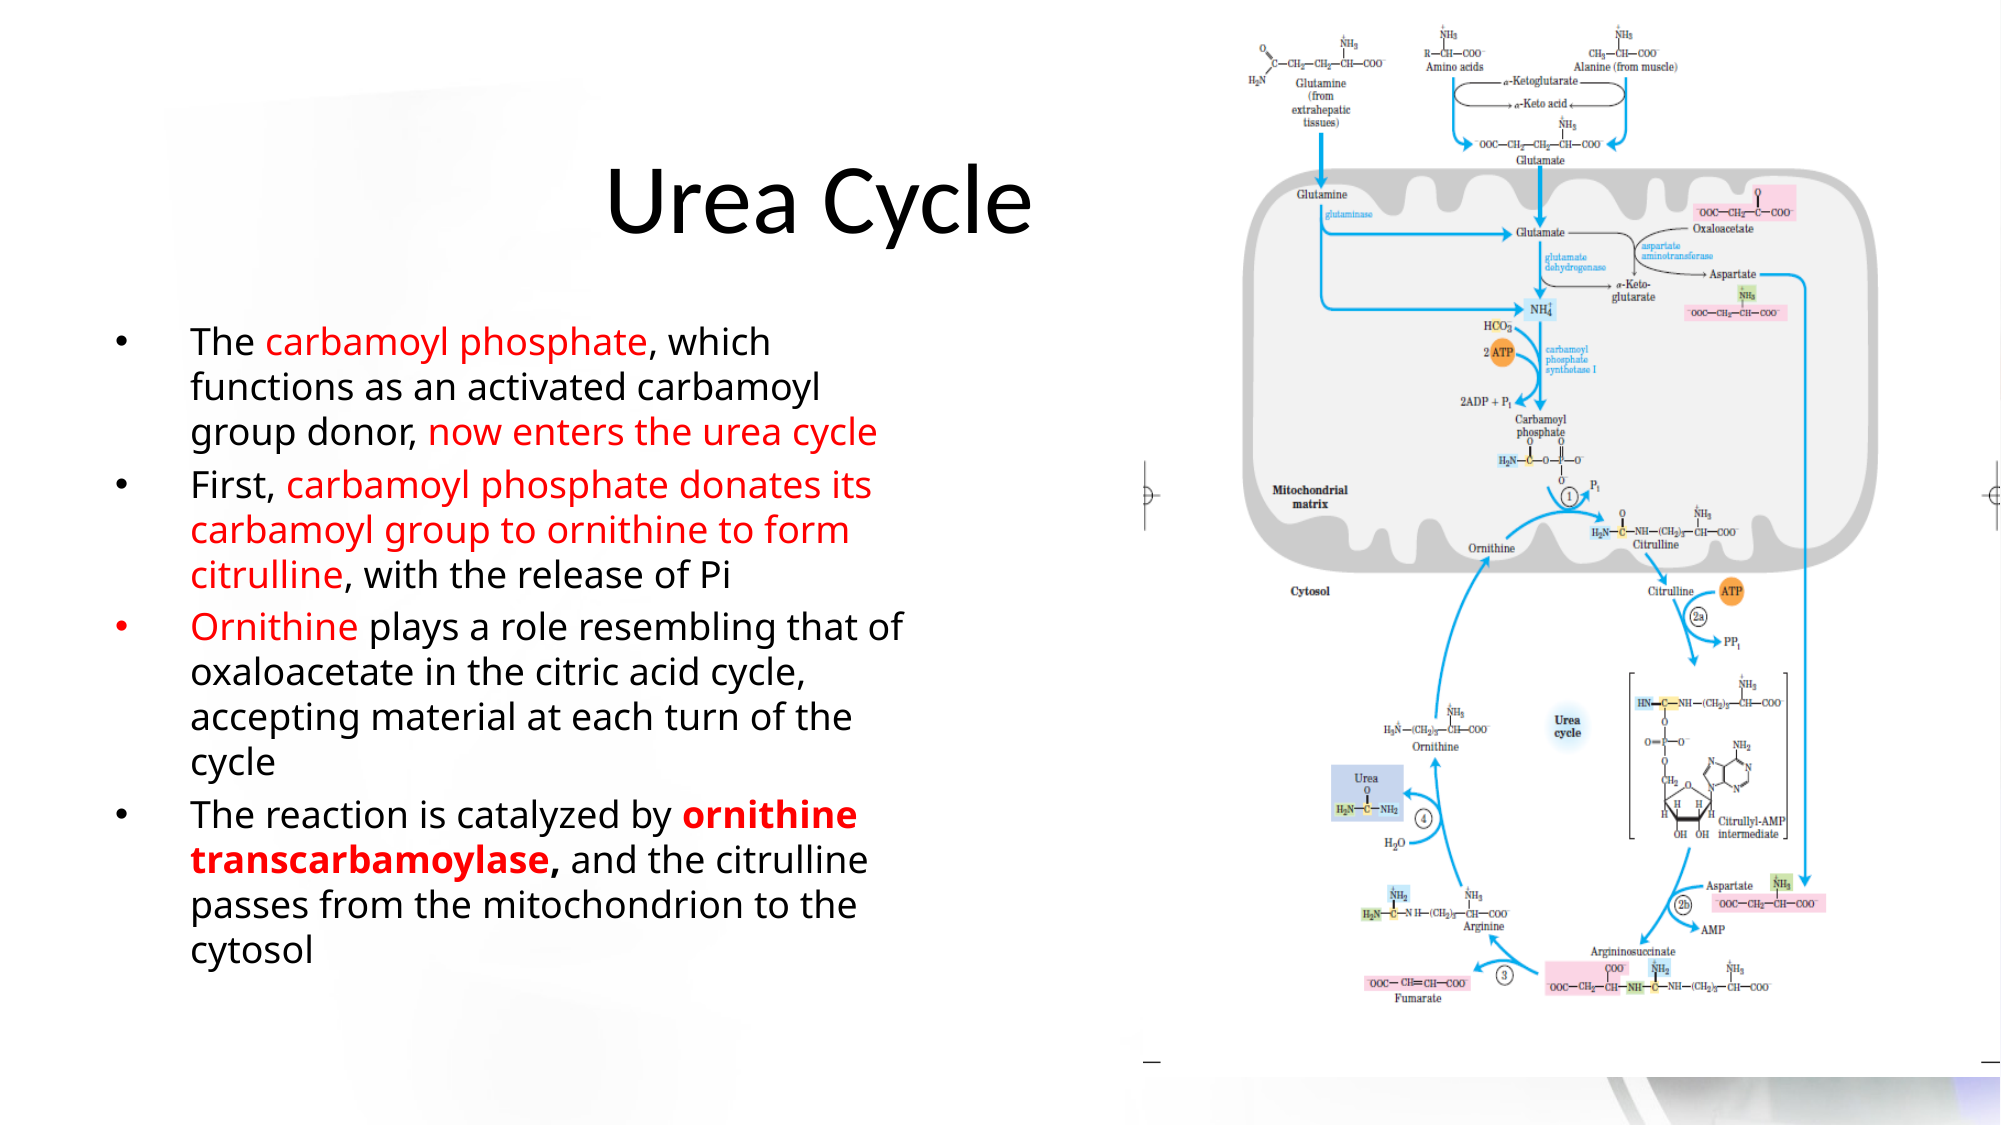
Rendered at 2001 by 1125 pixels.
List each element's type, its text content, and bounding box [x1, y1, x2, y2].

picture [0, 0, 2001, 1125]
title Urea Cycle [99, 110, 1137, 278]
list The carbamoyl phosphate, which functions as an activated carbamoyl group donor, now enters the urea cycle First, carbamoyl phosphate donates its carbamoyl group to ornithine to form citrulline, with the release of Pi Ornithine plays a role resembling that of oxaloacetate in the citric acid cycle, accepting material at each turn of the cycle The reaction is catalyzed by ornithine transcarbamoylase, and the citrulline passes from the mitochondrion to the cytosol [100, 310, 948, 1043]
